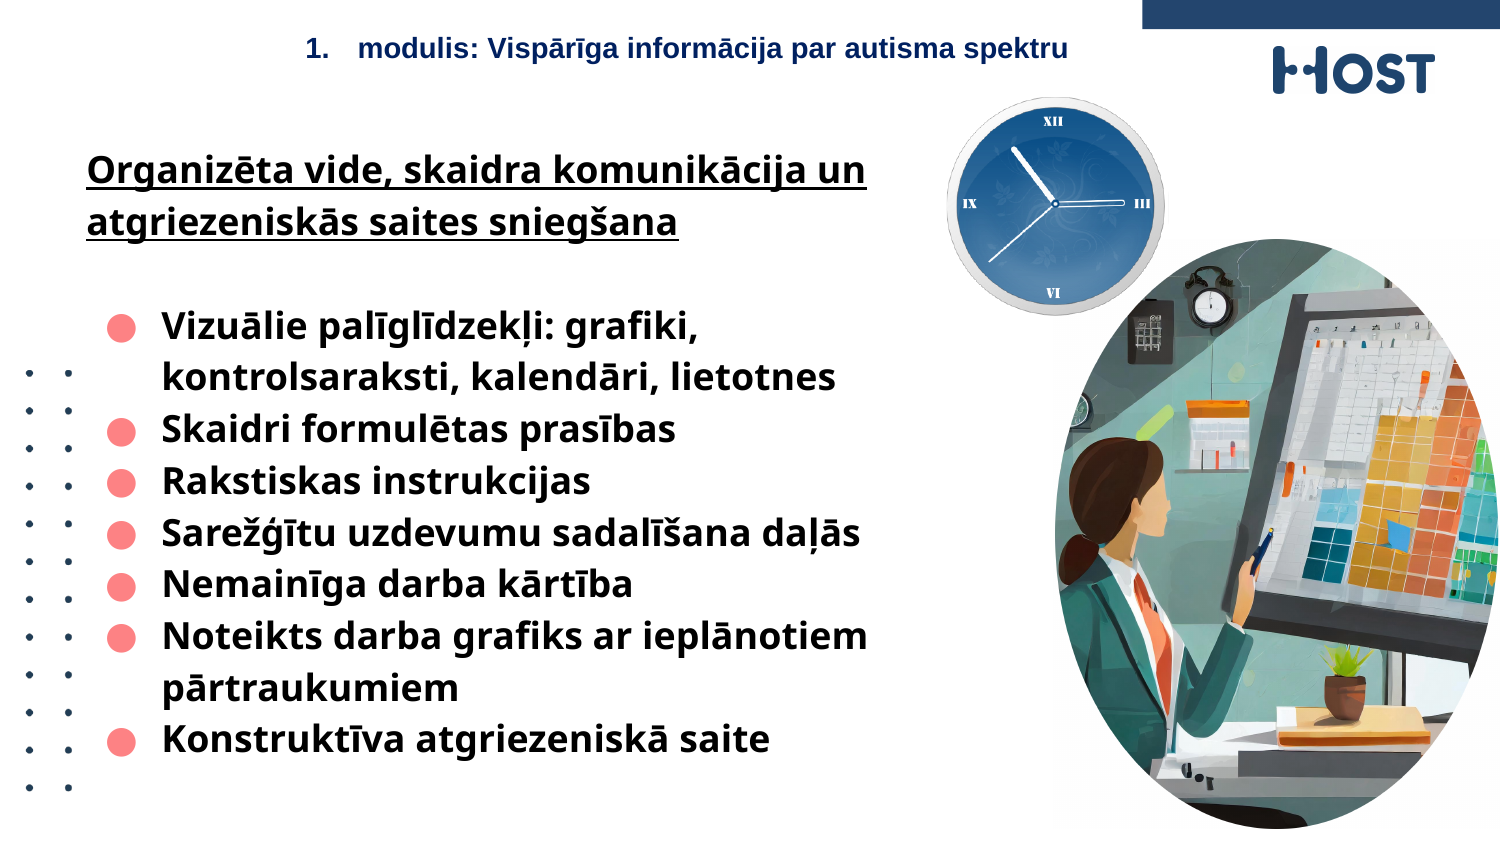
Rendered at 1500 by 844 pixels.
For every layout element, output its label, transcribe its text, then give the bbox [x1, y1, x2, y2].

picture [1273, 46, 1435, 94]
picture [0, 370, 100, 806]
text_box modulis: Vispārīga informācija par autisma spektru [267, 10, 1135, 68]
picture [946, 73, 1500, 829]
text_box Organizēta vide, skaidra komunikācija un atgriezeniskās saites sniegšana Vizuālie palīglīdzekļi: grafiki, kontrolsaraksti, kalendāri, lietotnes Skaidri formulētas prasības Rakstiskas instrukcijas Sarežģītu uzdevumu sadalīšana daļās Nemainīga darba kārtība Noteikts darba grafiks ar ieplānotiem pārtraukumiem Konstruktīva atgriezeniskā saite [71, 124, 1005, 797]
